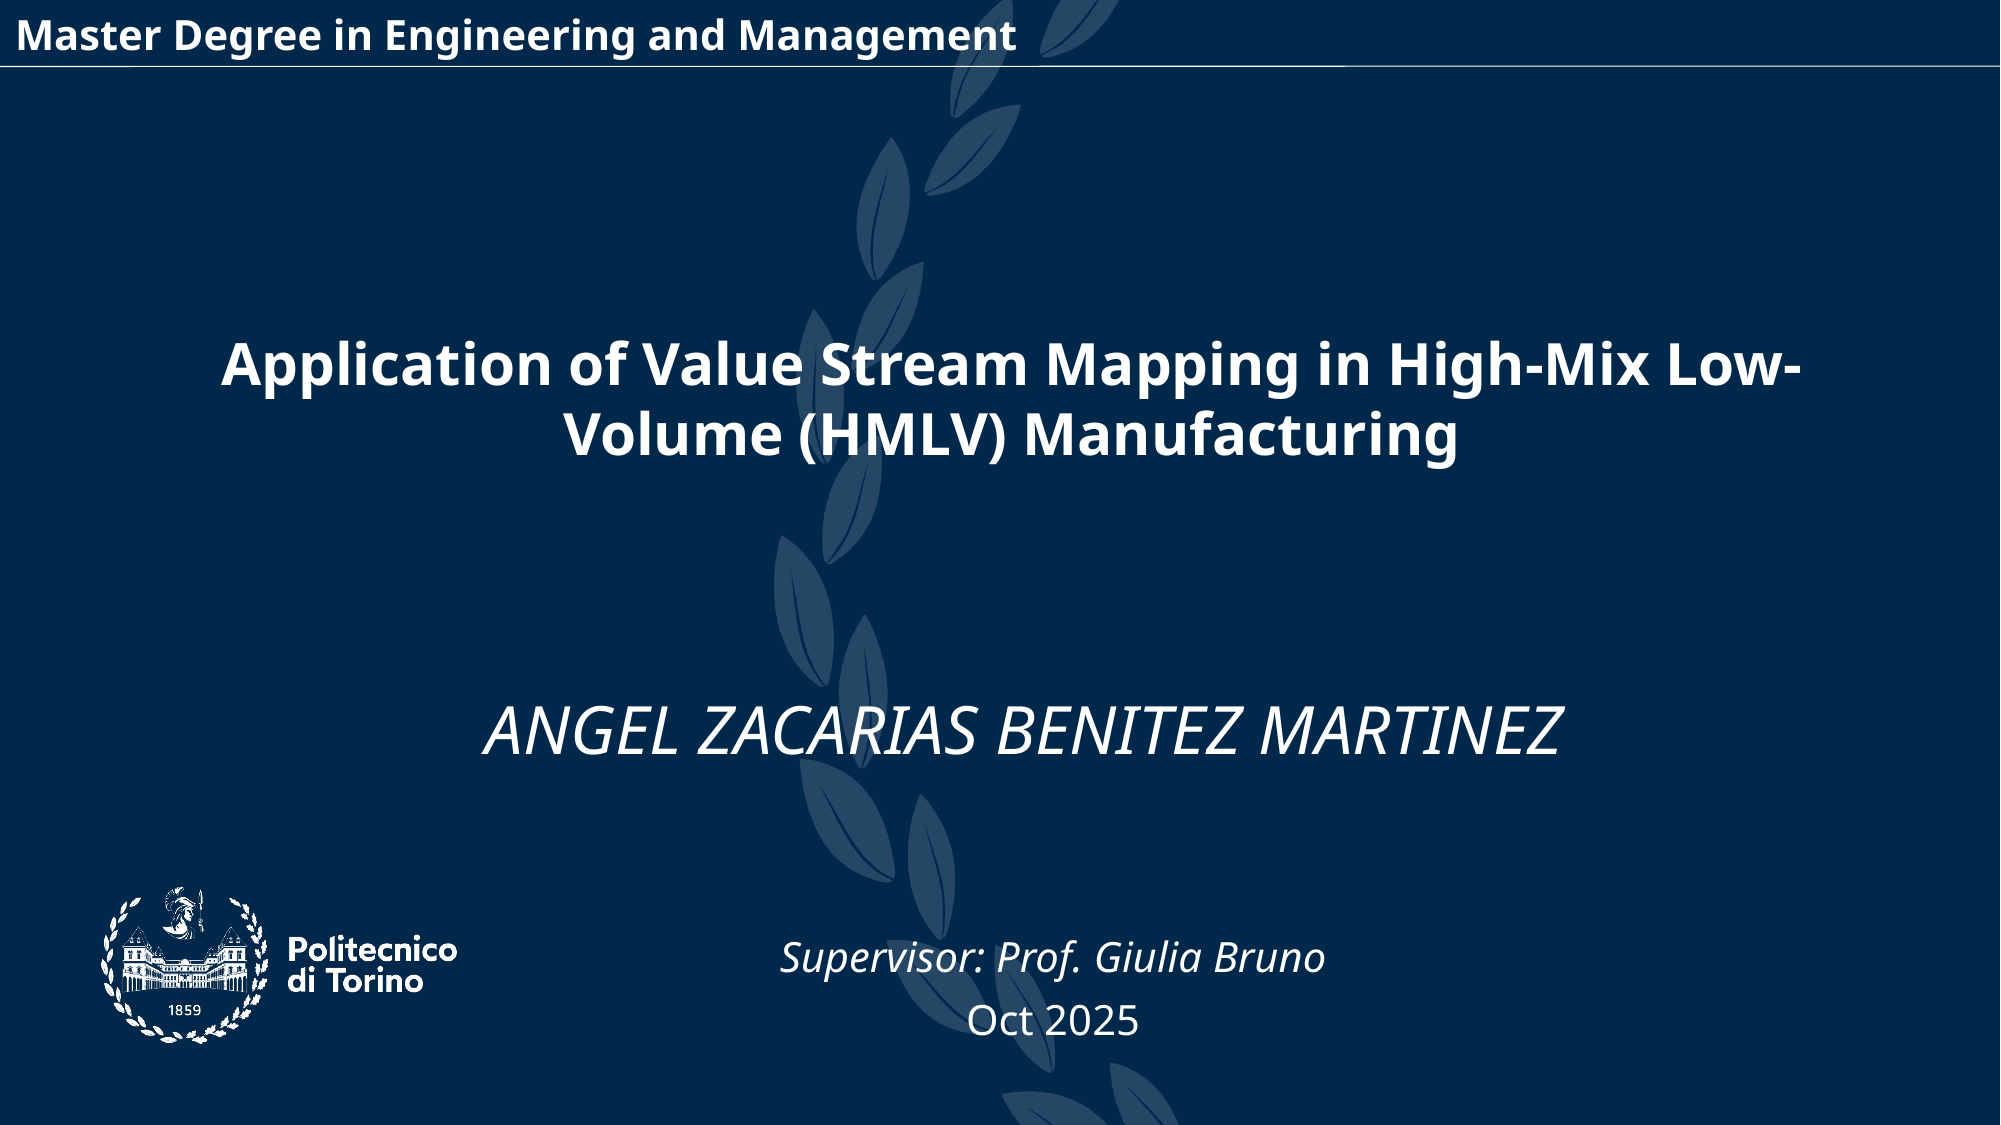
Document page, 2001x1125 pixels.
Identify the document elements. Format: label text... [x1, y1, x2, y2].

list ANGEL ZACARIAS BENITEZ MARTINEZ [207, 650, 1843, 806]
list Supervisor: Prof. Giulia Bruno Oct 2025 [639, 923, 1467, 1052]
picture [6, 67, 1994, 1125]
list Application of Value Stream Mapping in High-Mix Low-Volume (HMLV) Manufacturing [113, 297, 1910, 497]
list Master Degree in Engineering and Management [0, 2, 2000, 67]
